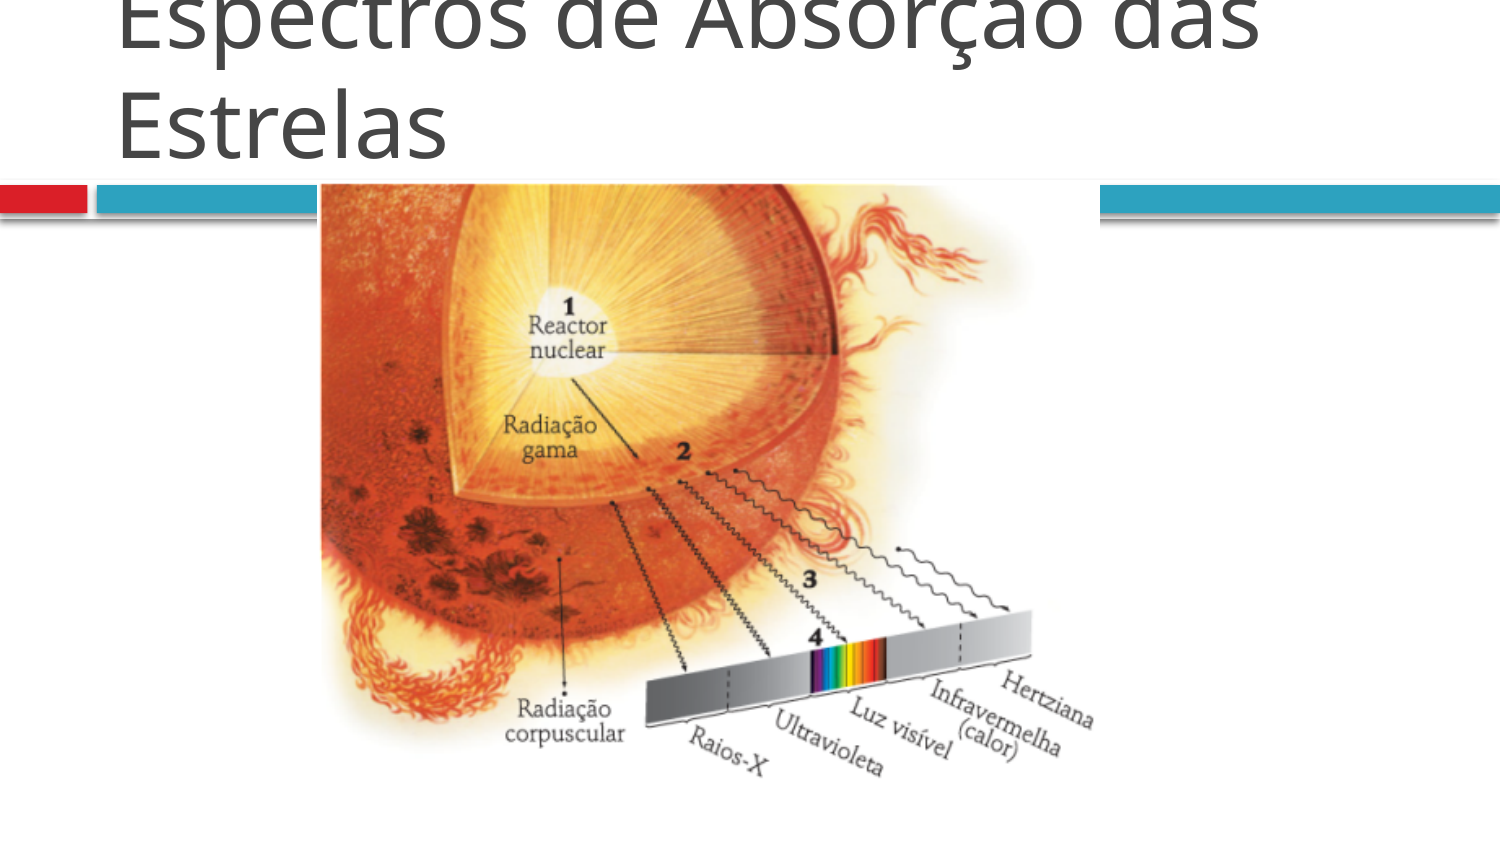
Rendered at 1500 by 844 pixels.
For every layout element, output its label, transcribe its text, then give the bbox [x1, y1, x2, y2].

title Espectros de Absorção das Estrelas [99, 19, 1438, 185]
picture [317, 181, 1101, 789]
